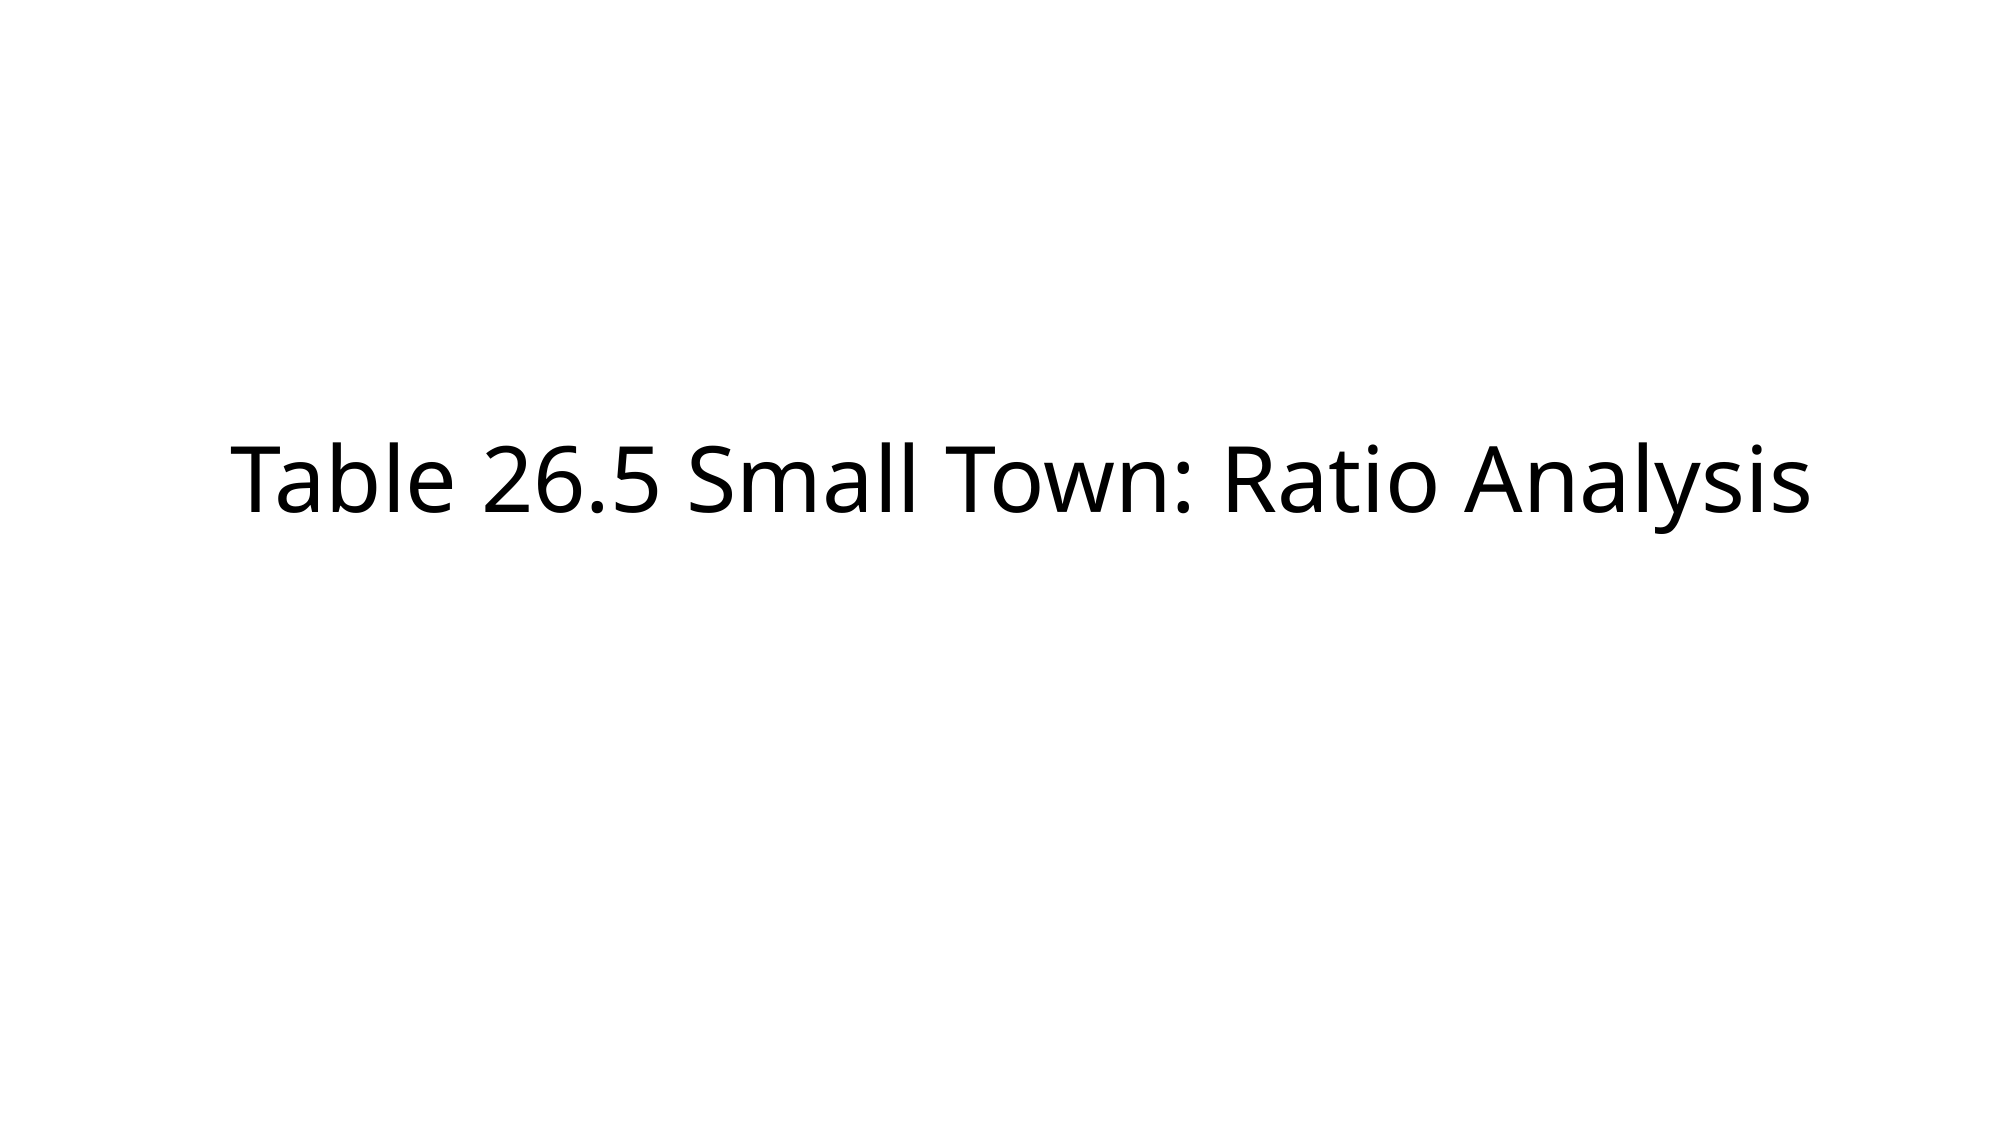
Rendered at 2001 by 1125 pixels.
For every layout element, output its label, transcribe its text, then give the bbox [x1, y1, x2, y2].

title Table 26.5 Small Town: Ratio Analysis [215, 374, 1920, 592]
